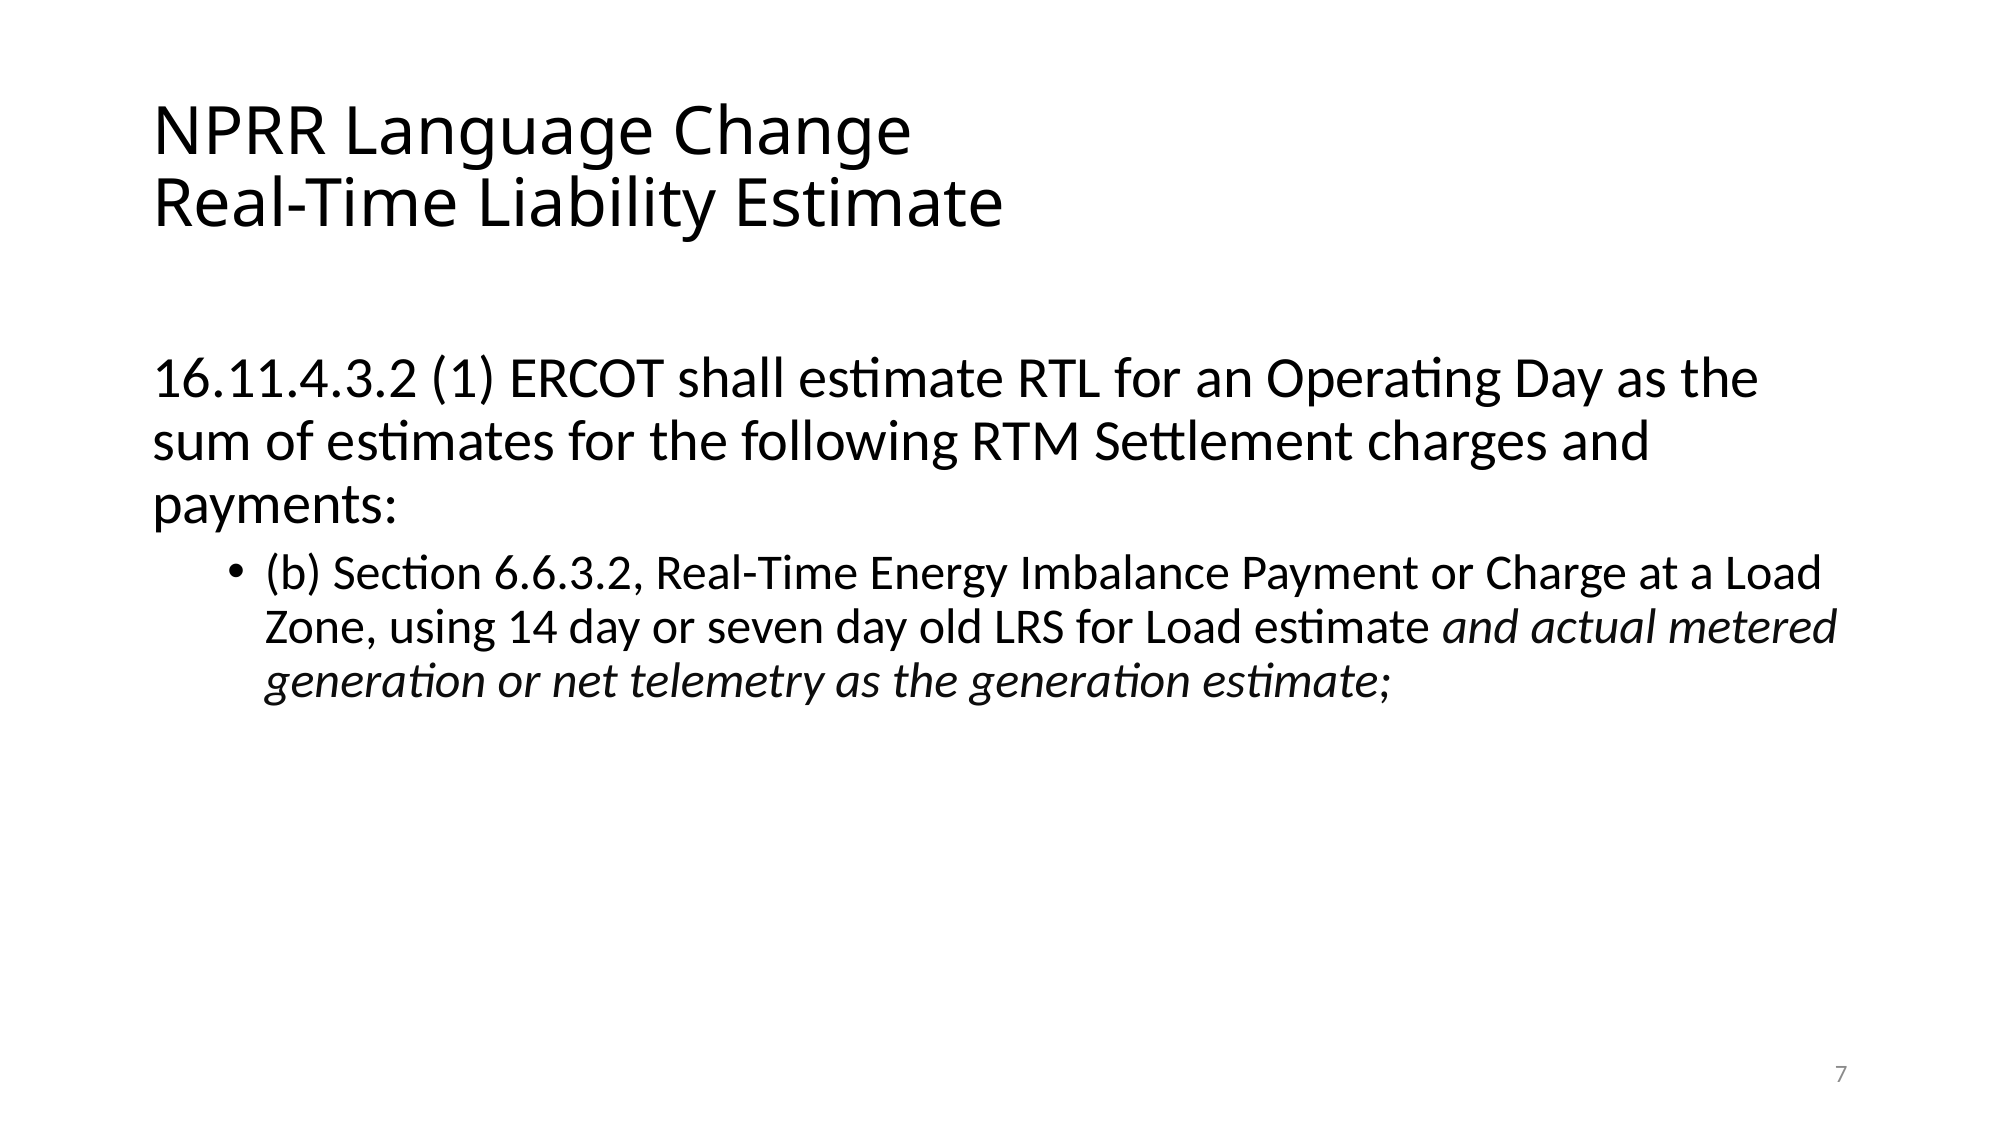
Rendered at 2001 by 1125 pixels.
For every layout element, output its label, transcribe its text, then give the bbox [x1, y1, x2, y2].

list 16.11.4.3.2 (1) ERCOT shall estimate RTL for an Operating Day as the sum of estimates for the following RTM Settlement charges and payments: (b) Section 6.6.3.2, Real-Time Energy Imbalance Payment or Charge at a Load Zone, using 14 day or seven day old LRS for Load estimate and actual metered generation or net telemetry as the generation estimate; [137, 339, 1863, 1103]
title NPRR Language Change Real-Time Liability Estimate [137, 59, 1863, 278]
slide_number 7 [1412, 1042, 1863, 1103]
